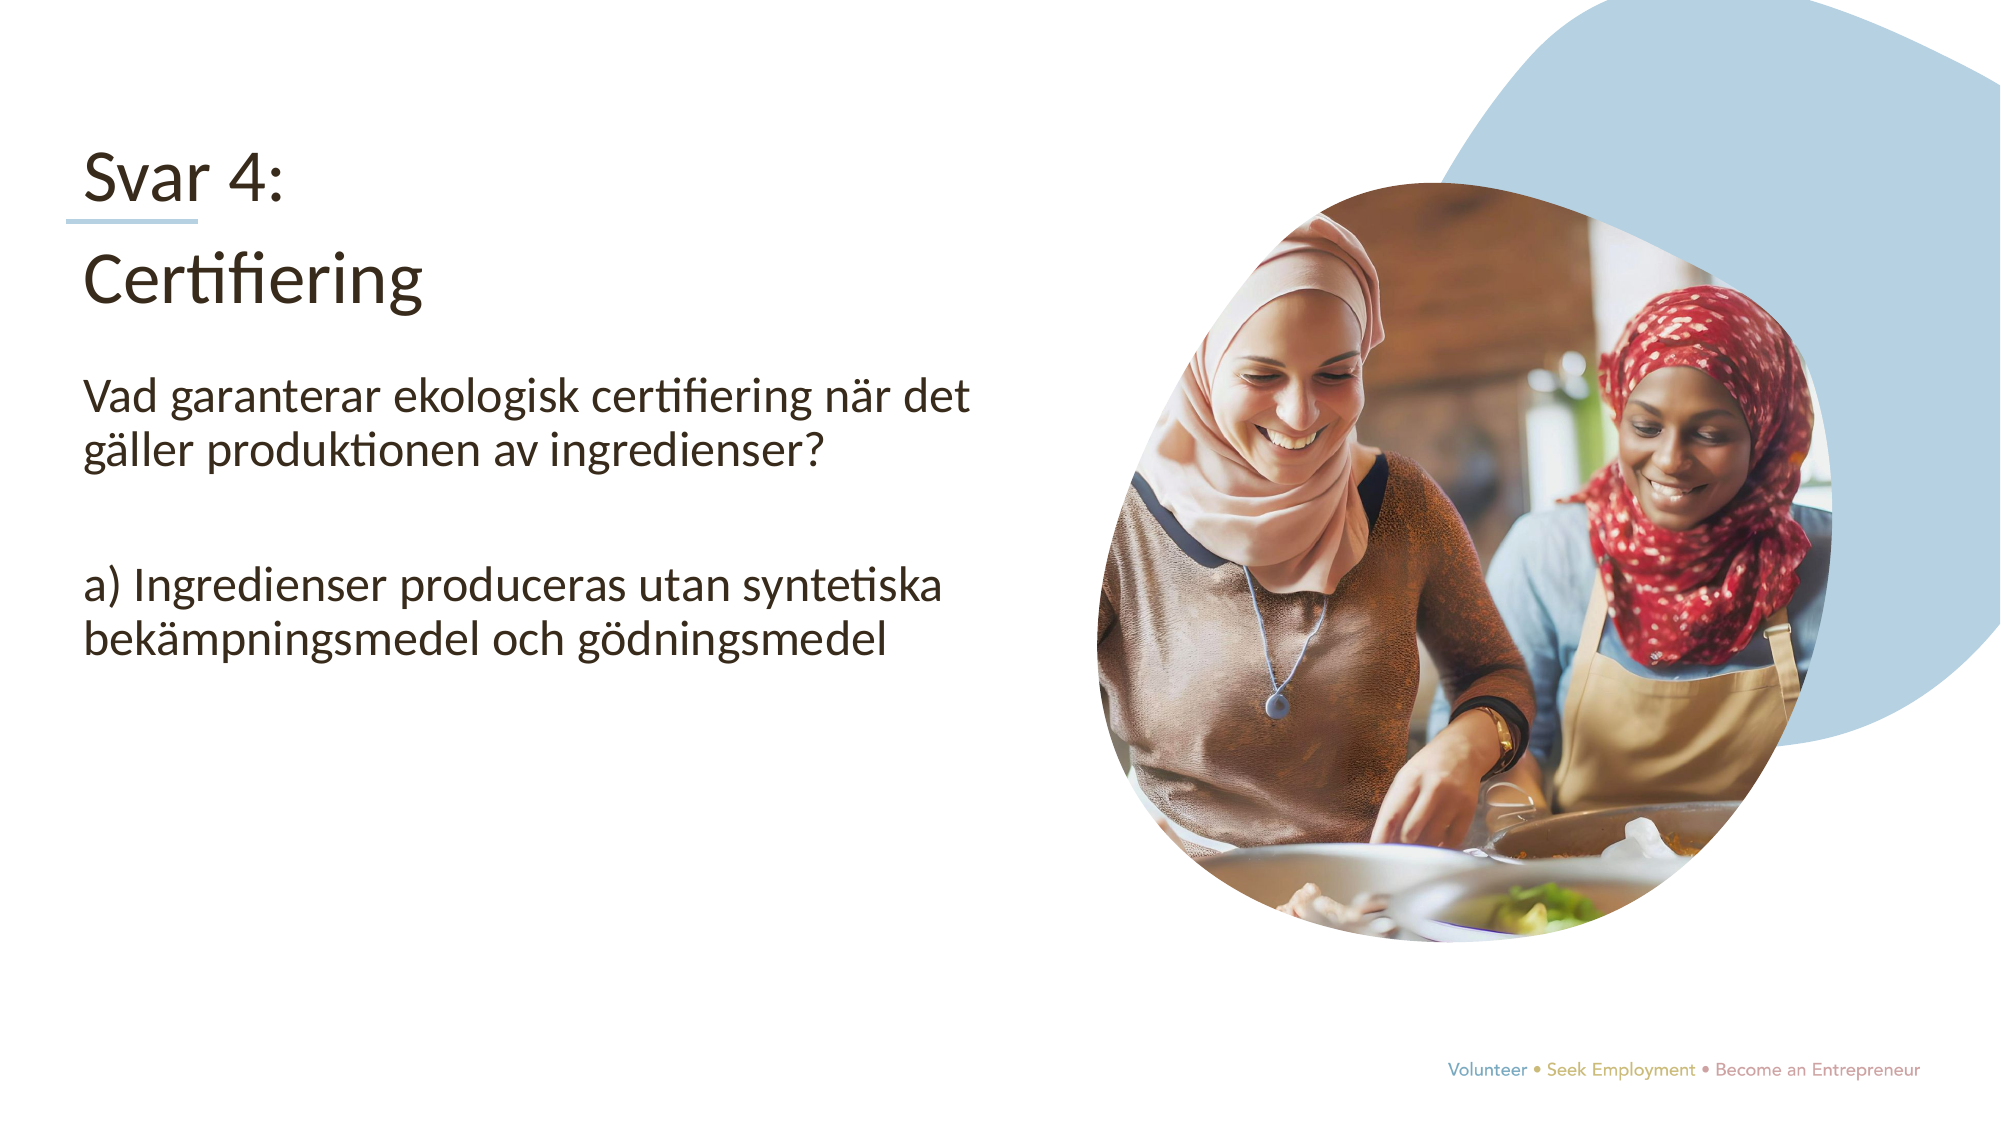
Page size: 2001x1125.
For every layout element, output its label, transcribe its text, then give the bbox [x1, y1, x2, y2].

text_box Vad garanterar ekologisk certifiering när det gäller produktionen av ingredienser? a) Ingredienser produceras utan syntetiska bekämpningsmedel och gödningsmedel [68, 362, 1035, 1026]
picture [1418, 1046, 1971, 1103]
text_box Svar 4: Certifiering [68, 129, 903, 356]
picture [1097, 182, 1833, 943]
